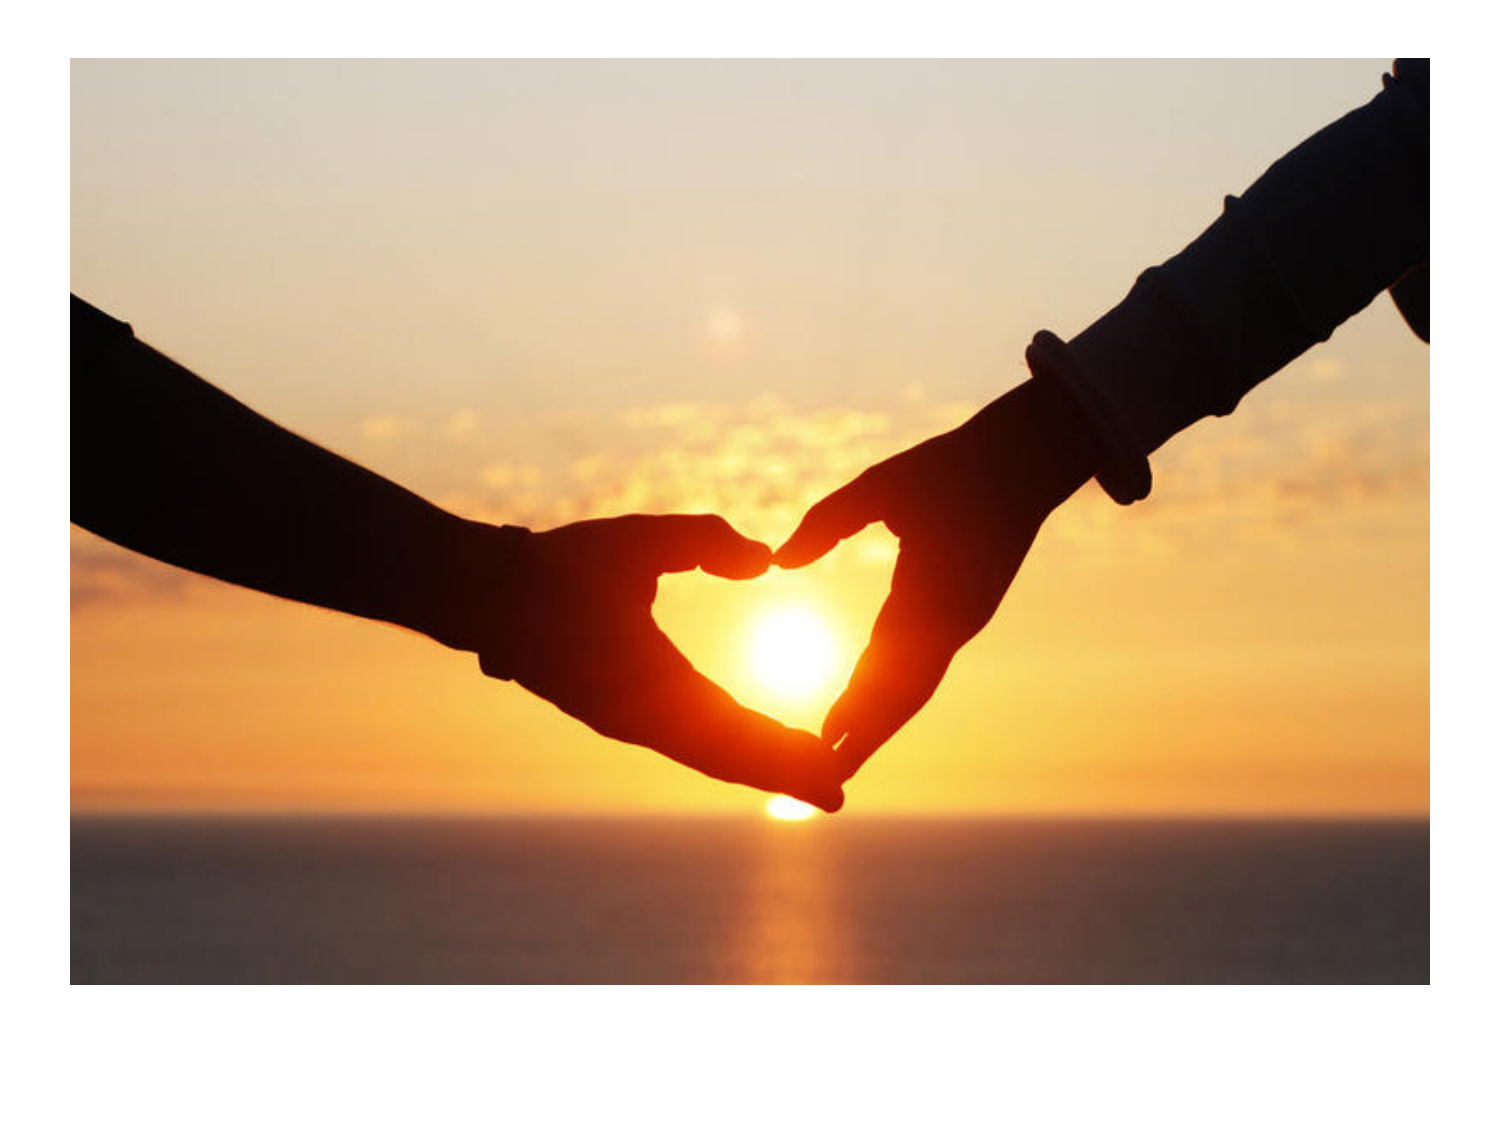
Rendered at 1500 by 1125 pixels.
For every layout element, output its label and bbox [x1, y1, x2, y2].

picture [70, 58, 1430, 985]
